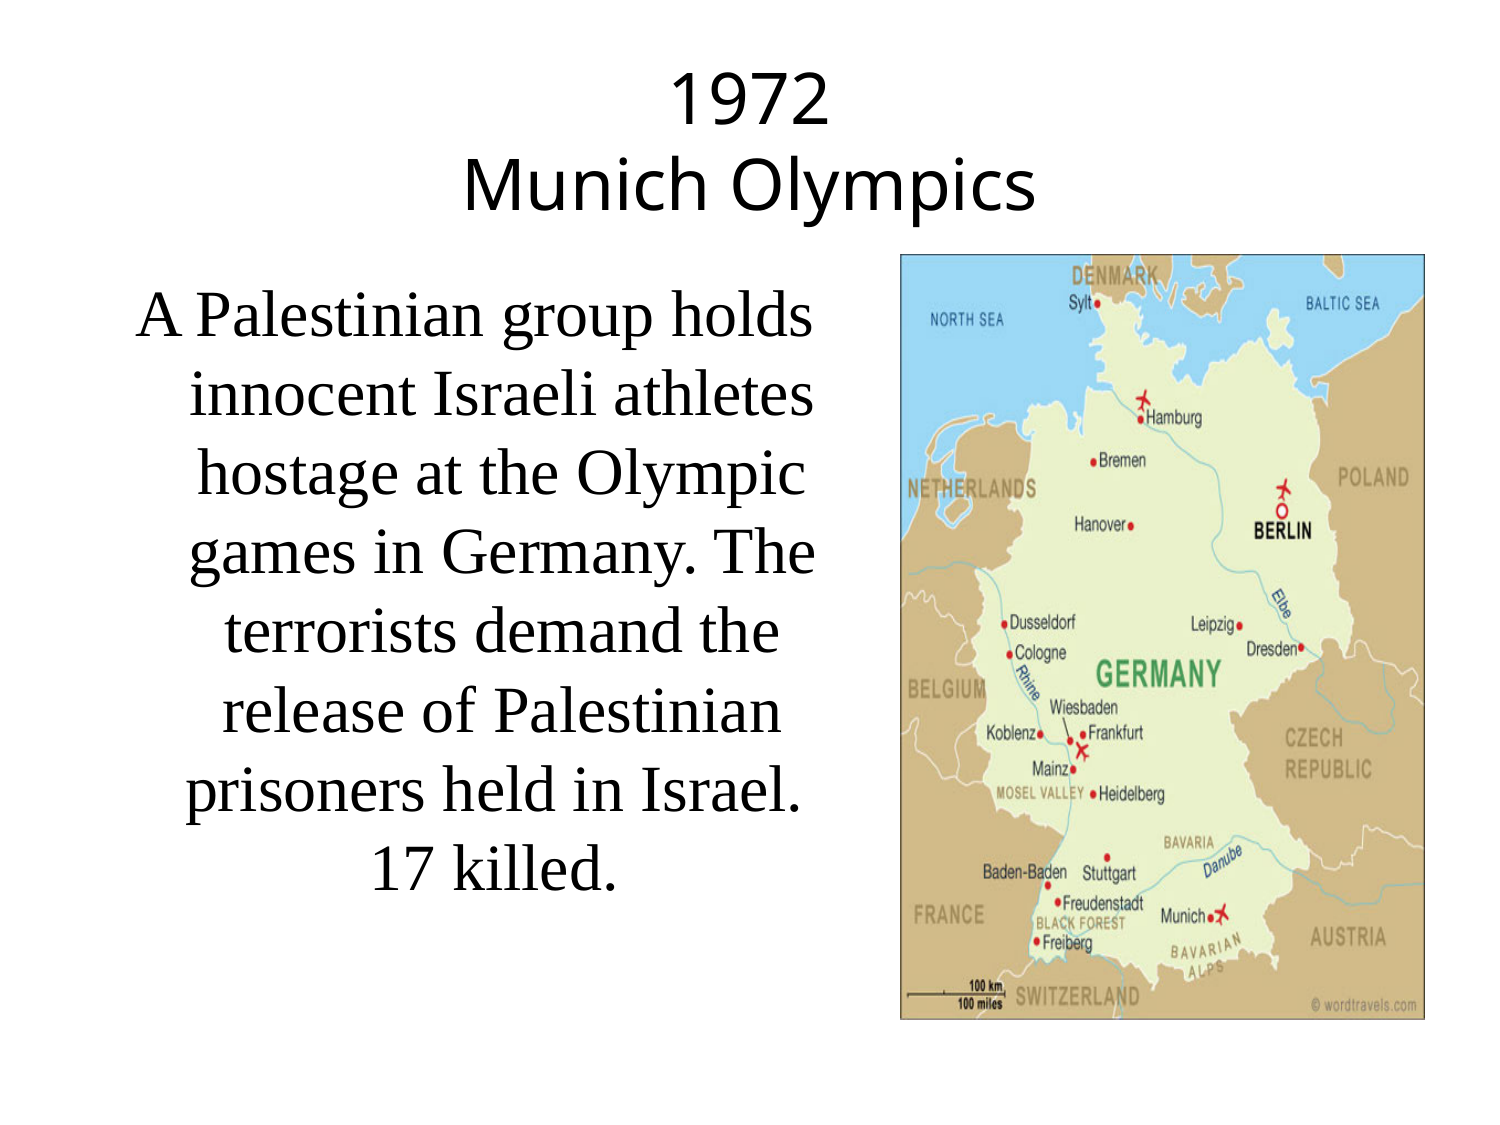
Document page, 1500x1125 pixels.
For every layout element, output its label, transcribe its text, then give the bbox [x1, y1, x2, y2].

list A Palestinian group holds innocent Israeli athletes hostage at the Olympic games in Germany. The terrorists demand the release of Palestinian prisoners held in Israel. 17 killed. [75, 262, 875, 913]
picture [899, 254, 1426, 1020]
title 1972 Munich Olympics [75, 45, 1425, 233]
